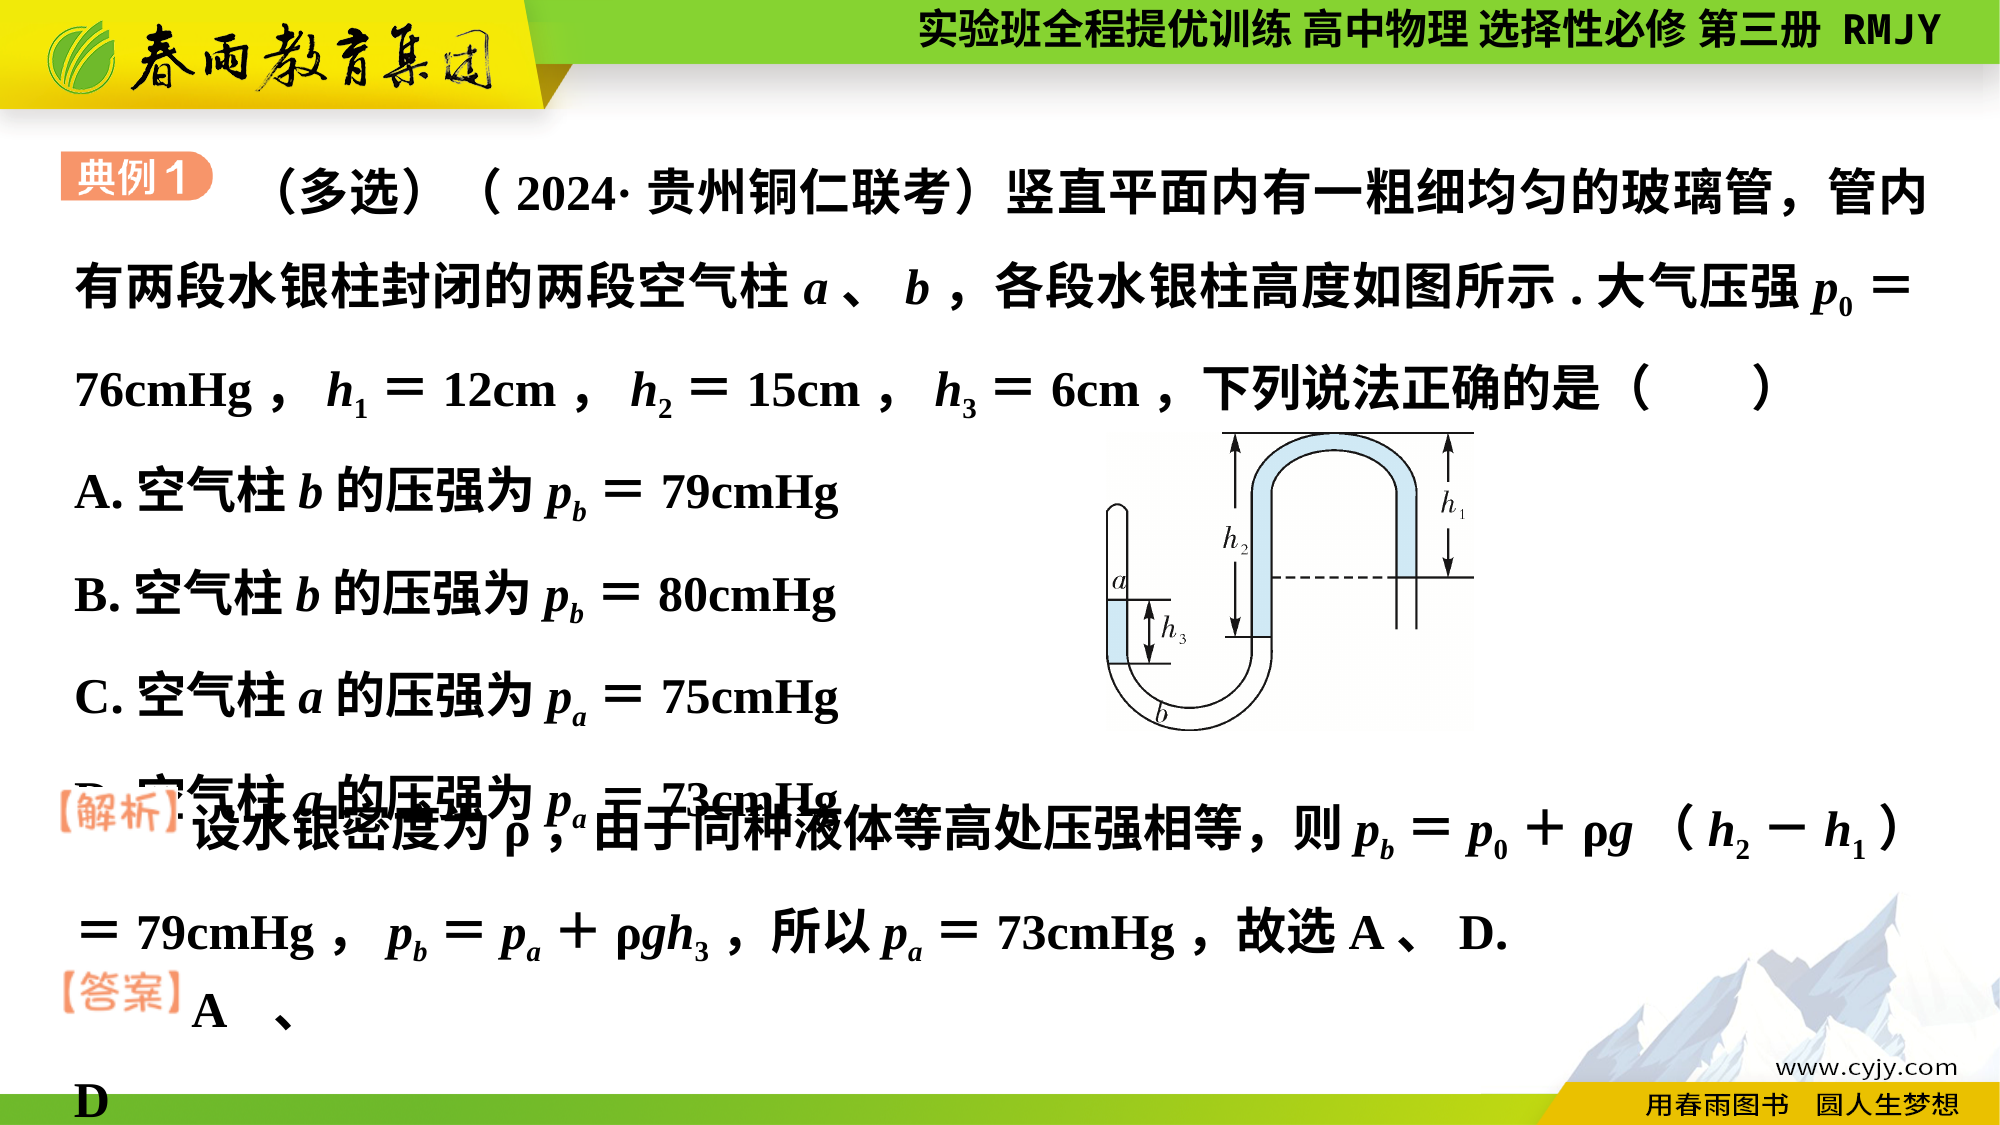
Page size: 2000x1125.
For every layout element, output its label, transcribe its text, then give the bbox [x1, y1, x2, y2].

picture [1105, 432, 1475, 731]
text_box A、D [59, 939, 351, 1125]
list （多选）（2024·贵州铜仁联考）竖直平面内有一粗细均匀的玻璃管，管内有两段水银柱封闭的两段空气柱a、b，各段水银柱高度如图所示.大气压强p0＝76cmHg，h1＝12cm，h2＝15cm，h3＝6cm，下列说法正确的是（ ） A.空气柱b的压强为pb＝79cmHg B.空气柱b的压强为pb＝80cmHg C.空气柱a的压强为pa＝75cmHg D.空气柱a的压强为pa＝73cmHg [59, 122, 1944, 755]
picture [0, 0, 2000, 1125]
text_box 设水银密度为ρ，由于同种液体等高处压强相等，则pb＝p0＋ρg（h2－h1）＝79cmHg，pb＝pa＋ρgh3，所以pa＝73cmHg，故选A、D. [59, 755, 1944, 975]
